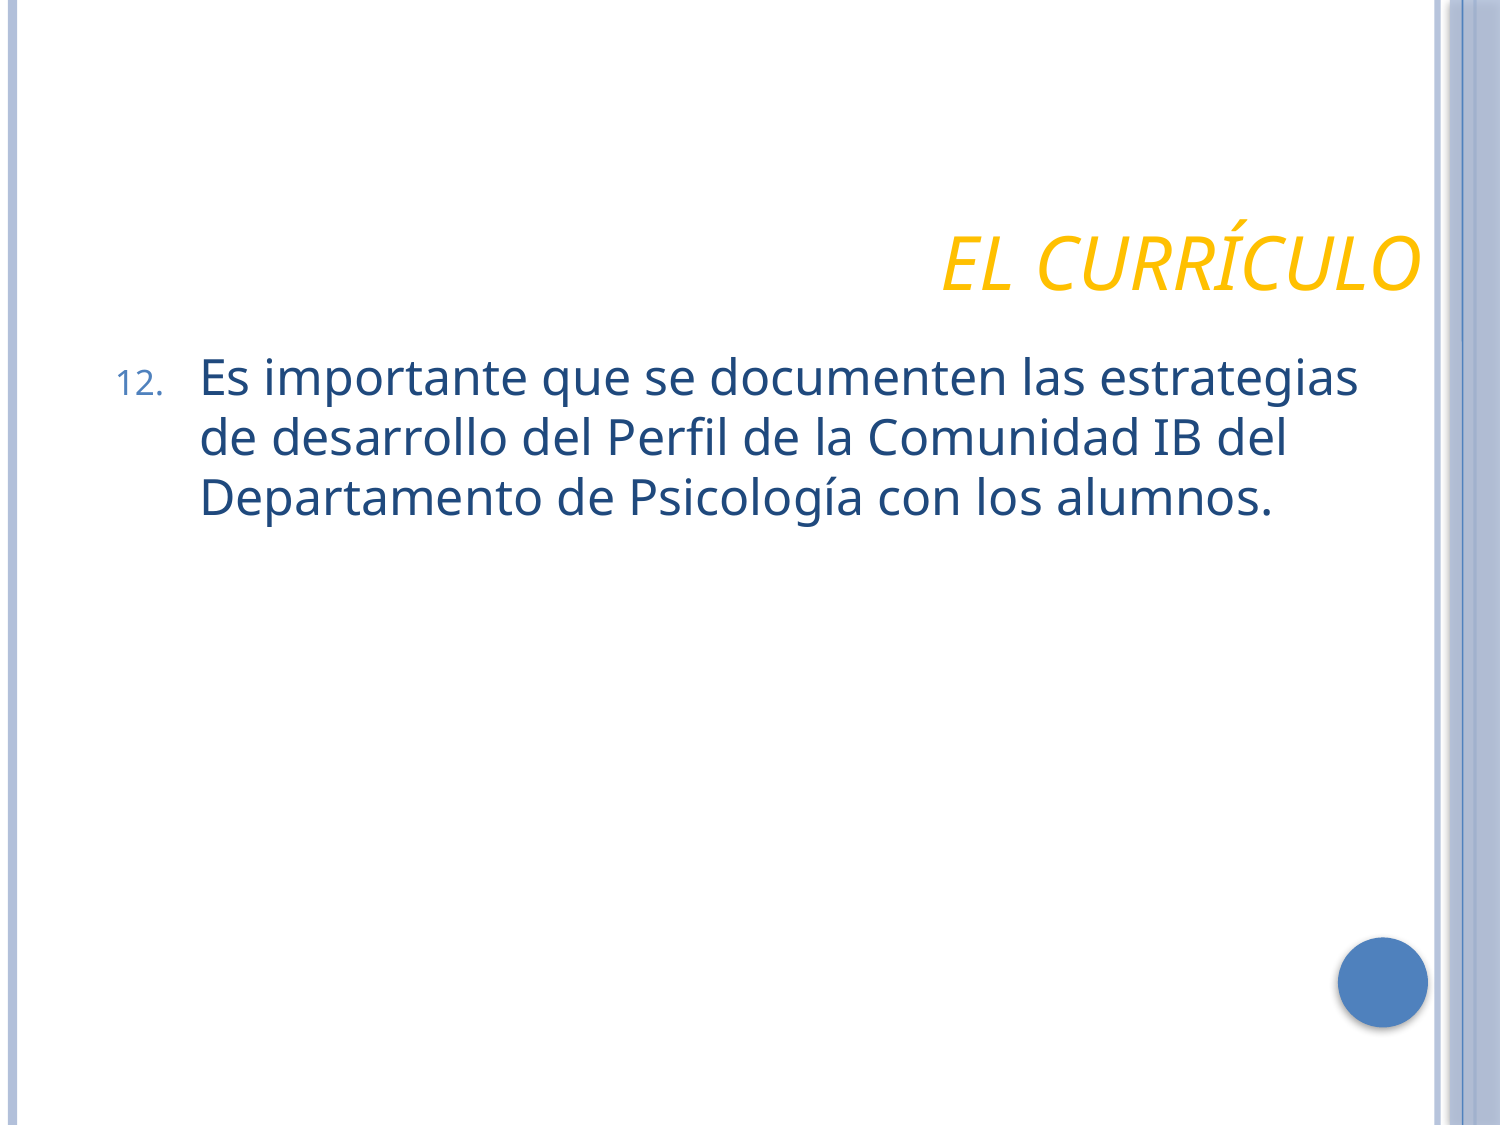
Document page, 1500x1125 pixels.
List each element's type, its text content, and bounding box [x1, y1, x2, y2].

list Es importante que se documenten las estrategias de desarrollo del Perfil de la Comunidad IB del Departamento de Psicología con los alumnos. [99, 337, 1413, 988]
title El Currículo [99, 87, 1438, 313]
